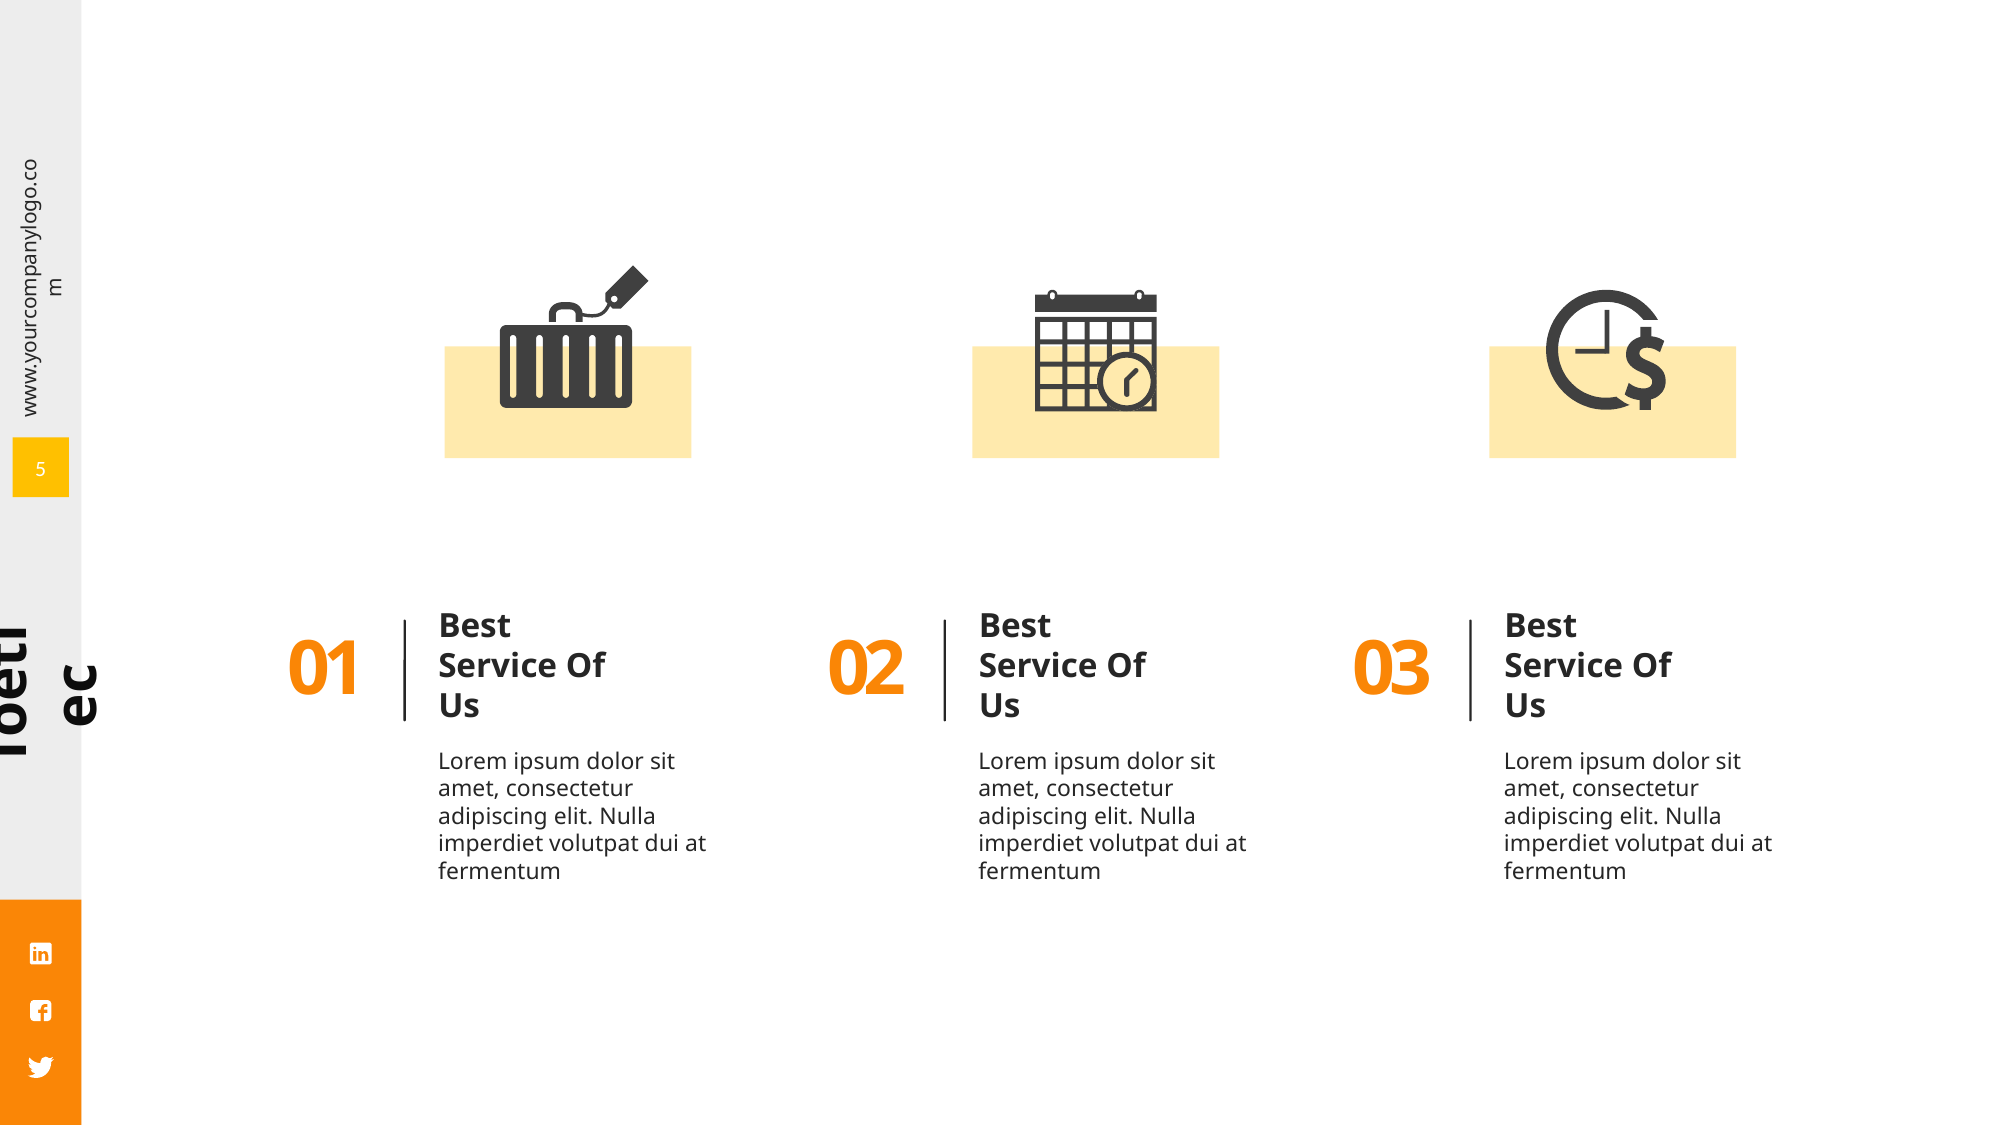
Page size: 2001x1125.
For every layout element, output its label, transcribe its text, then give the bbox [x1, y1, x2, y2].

text_box [971, 345, 1220, 459]
text_box Lorem ipsum dolor sit amet, consectetur adipiscing elit. Nulla imperdiet volutpat dui at fermentum [423, 739, 738, 892]
text_box Lorem ipsum dolor sit amet, consectetur adipiscing elit. Nulla imperdiet volutpat dui at fermentum [963, 739, 1278, 892]
text_box 01 [265, 608, 388, 733]
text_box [1035, 289, 1157, 412]
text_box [499, 265, 649, 408]
text_box Best Service Of Us [423, 602, 651, 727]
slide_number 5 [12, 437, 69, 498]
text_box Best Service Of Us [963, 602, 1191, 727]
text_box [942, 618, 947, 723]
text_box [1468, 618, 1473, 723]
text_box 02 [806, 608, 929, 733]
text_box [1546, 289, 1666, 410]
text_box [402, 618, 407, 723]
text_box [1488, 345, 1737, 459]
text_box 03 [1331, 608, 1454, 733]
text_box Lorem ipsum dolor sit amet, consectetur adipiscing elit. Nulla imperdiet volutpat dui at fermentum [1489, 739, 1804, 892]
text_box [444, 345, 692, 459]
text_box Best Service Of Us [1489, 602, 1717, 727]
